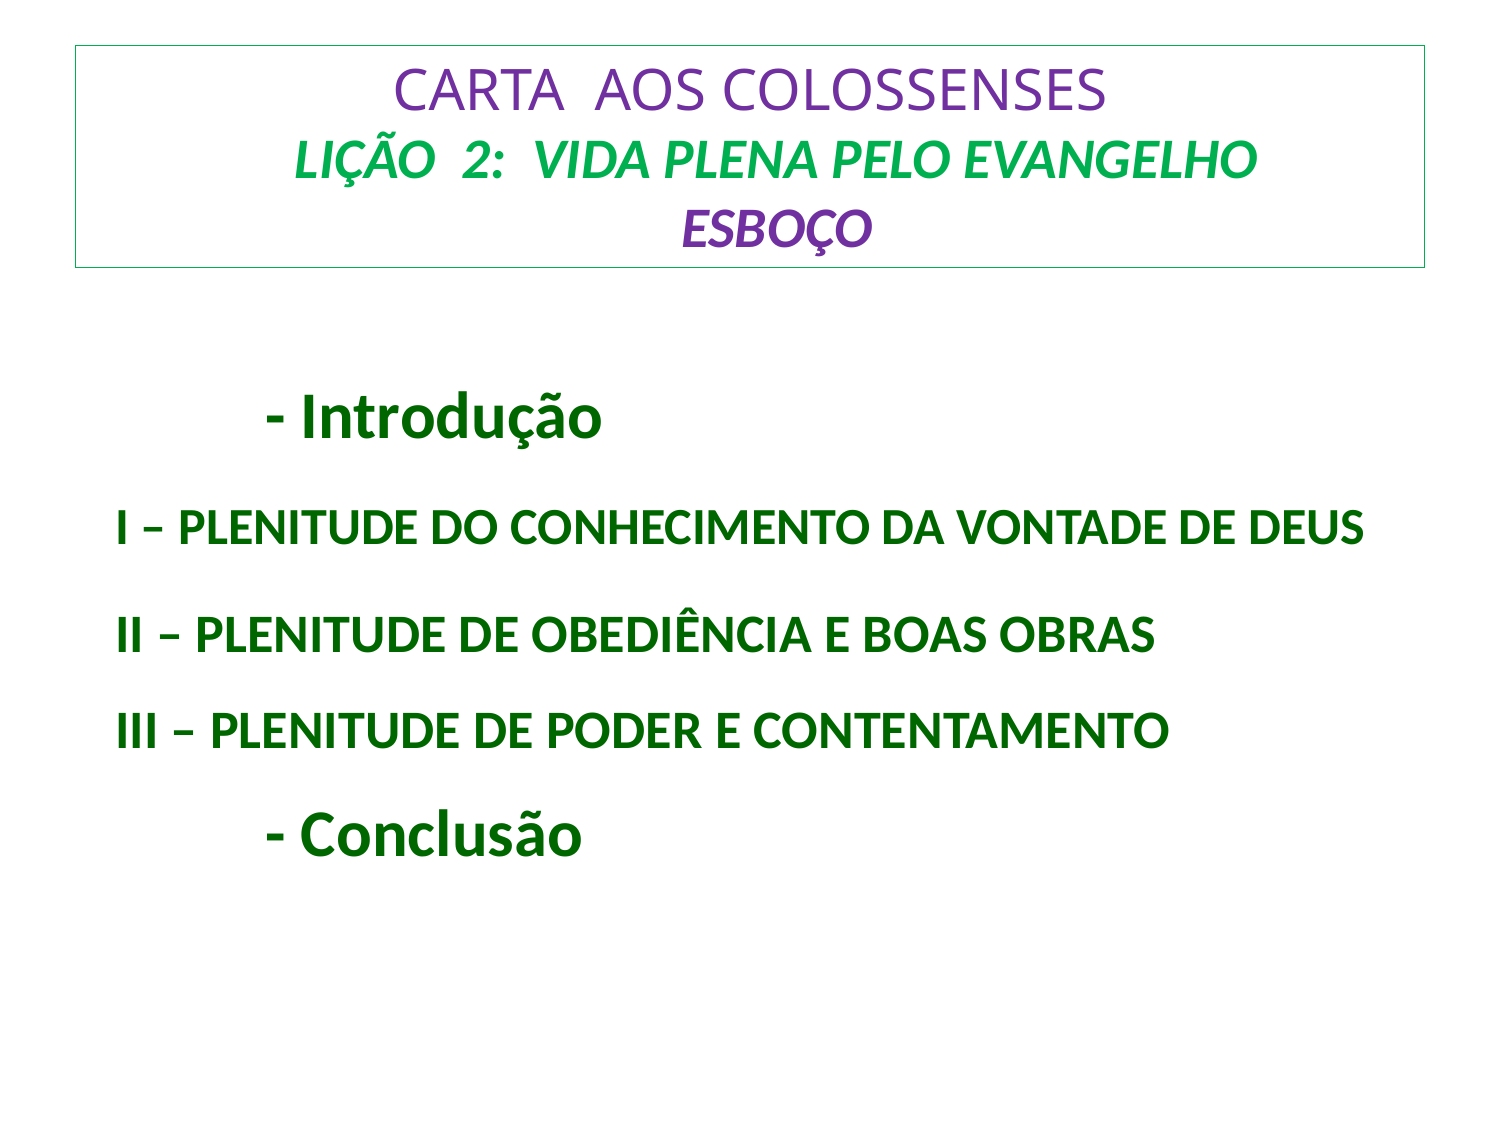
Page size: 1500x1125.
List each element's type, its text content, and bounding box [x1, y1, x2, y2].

list - Introdução I – PLENITUDE DO CONHECIMENTO DA VONTADE DE DEUS II – PLENITUDE DE OBEDIÊNCIA E BOAS OBRAS III – PLENITUDE DE PODER E CONTENTAMENTO - Conclusão [100, 314, 1424, 975]
title CARTA AOS COLOSSENSES LIÇÃO 2: VIDA PLENA PELO EVANGELHO ESBOÇO [75, 45, 1425, 268]
